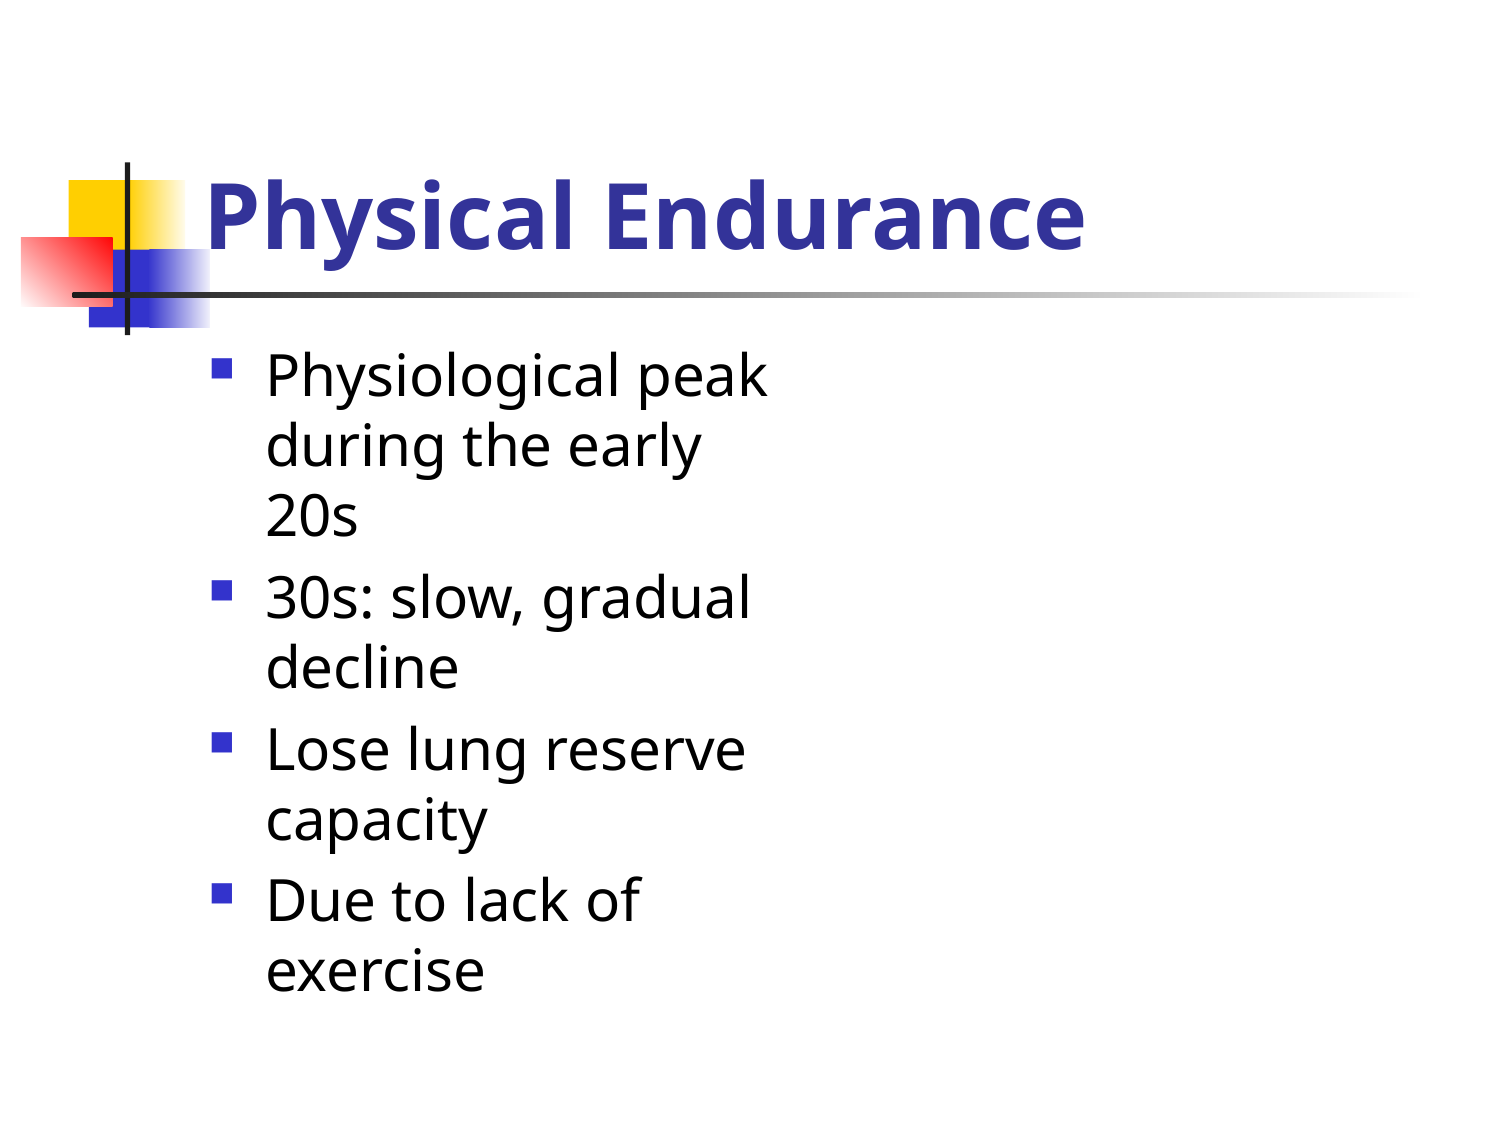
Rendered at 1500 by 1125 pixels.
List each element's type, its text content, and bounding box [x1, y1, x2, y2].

list Physiological peak during the early 20s 30s: slow, gradual decline Lose lung reserve capacity Due to lack of exercise [193, 331, 820, 1006]
title Physical Endurance [188, 35, 1468, 275]
